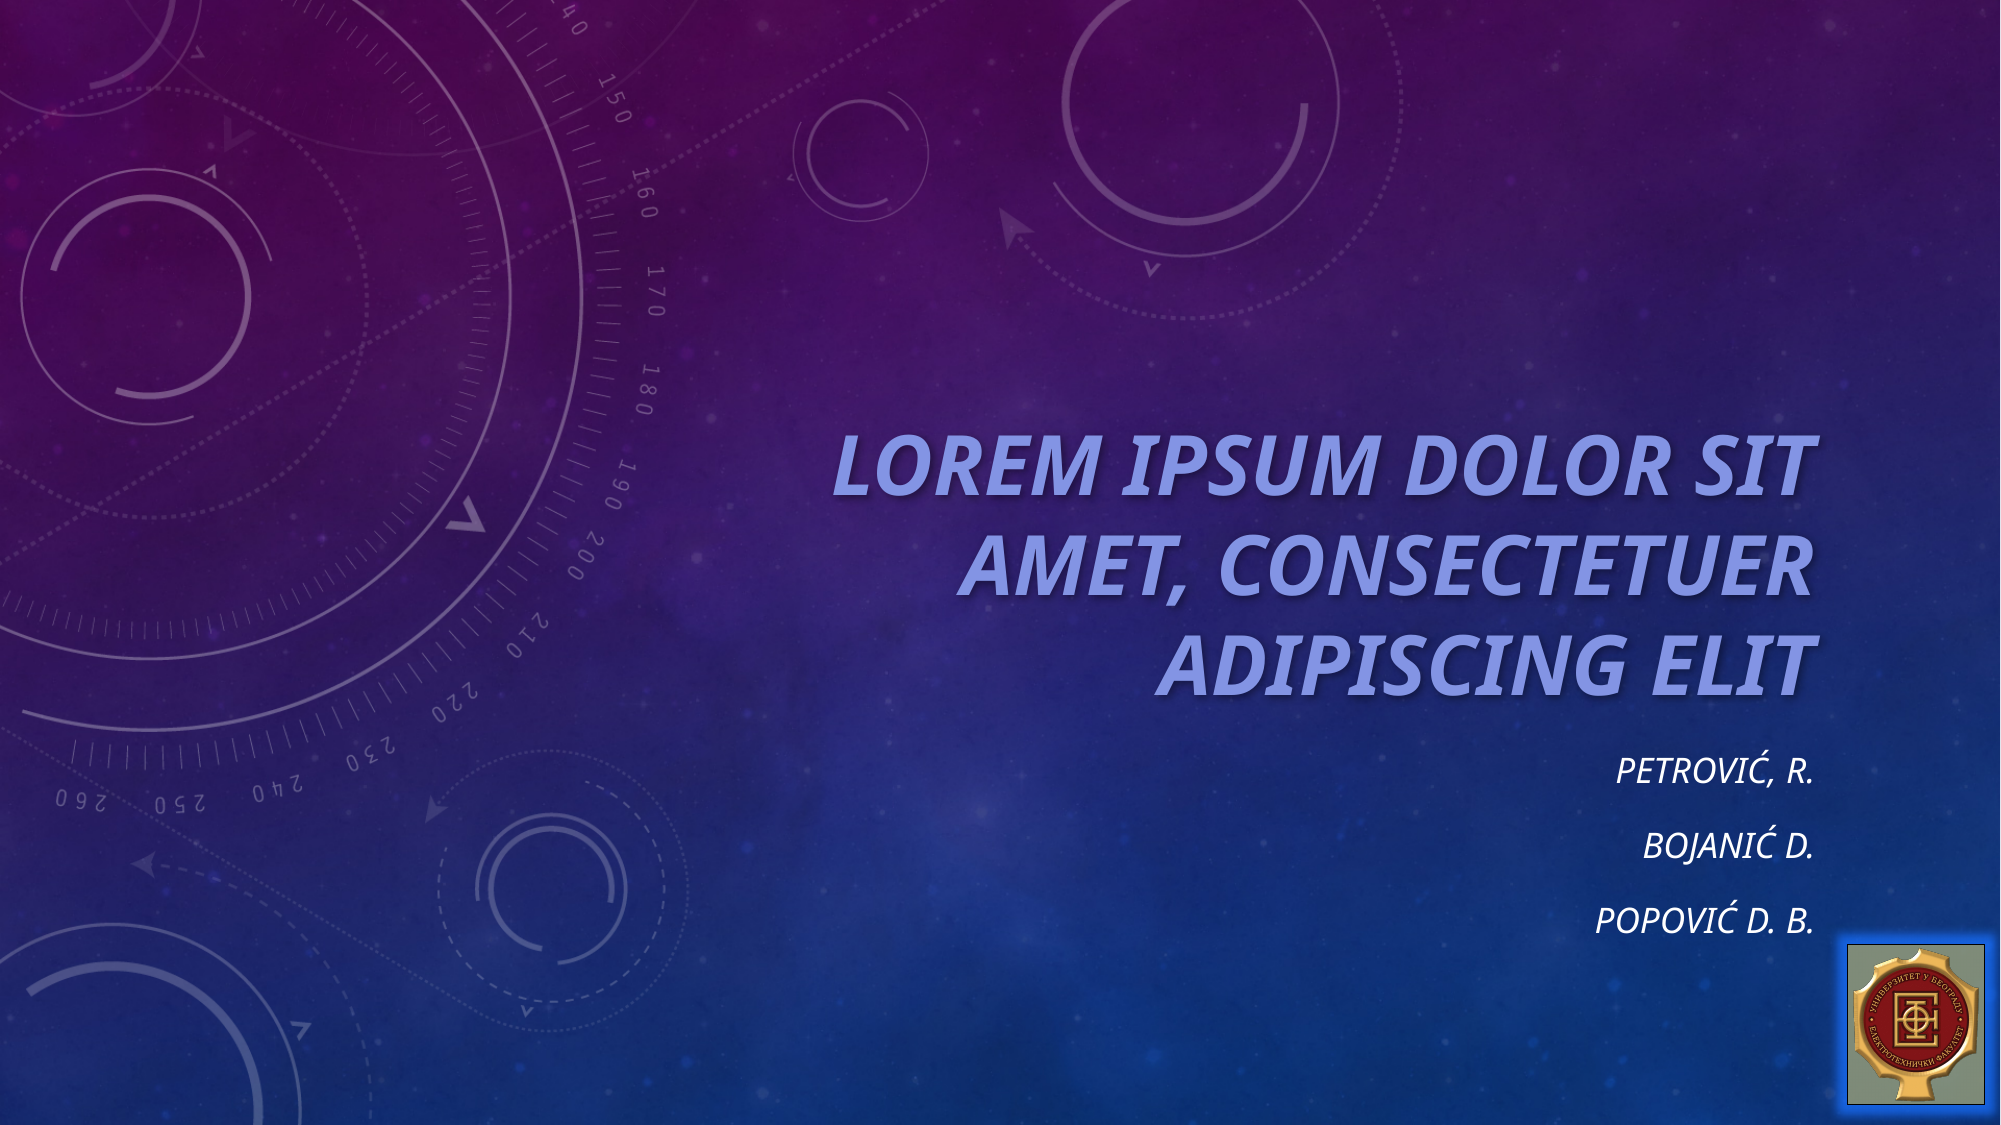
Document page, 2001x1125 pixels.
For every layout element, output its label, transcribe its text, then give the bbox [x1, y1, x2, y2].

subtitle Petrović, R. Bojanić D. Popović D. B. [650, 719, 1831, 950]
picture [0, 0, 2001, 1125]
title Lorem ipsum dolor sit amet, consectetuer adipiscing elit [650, 322, 1831, 719]
